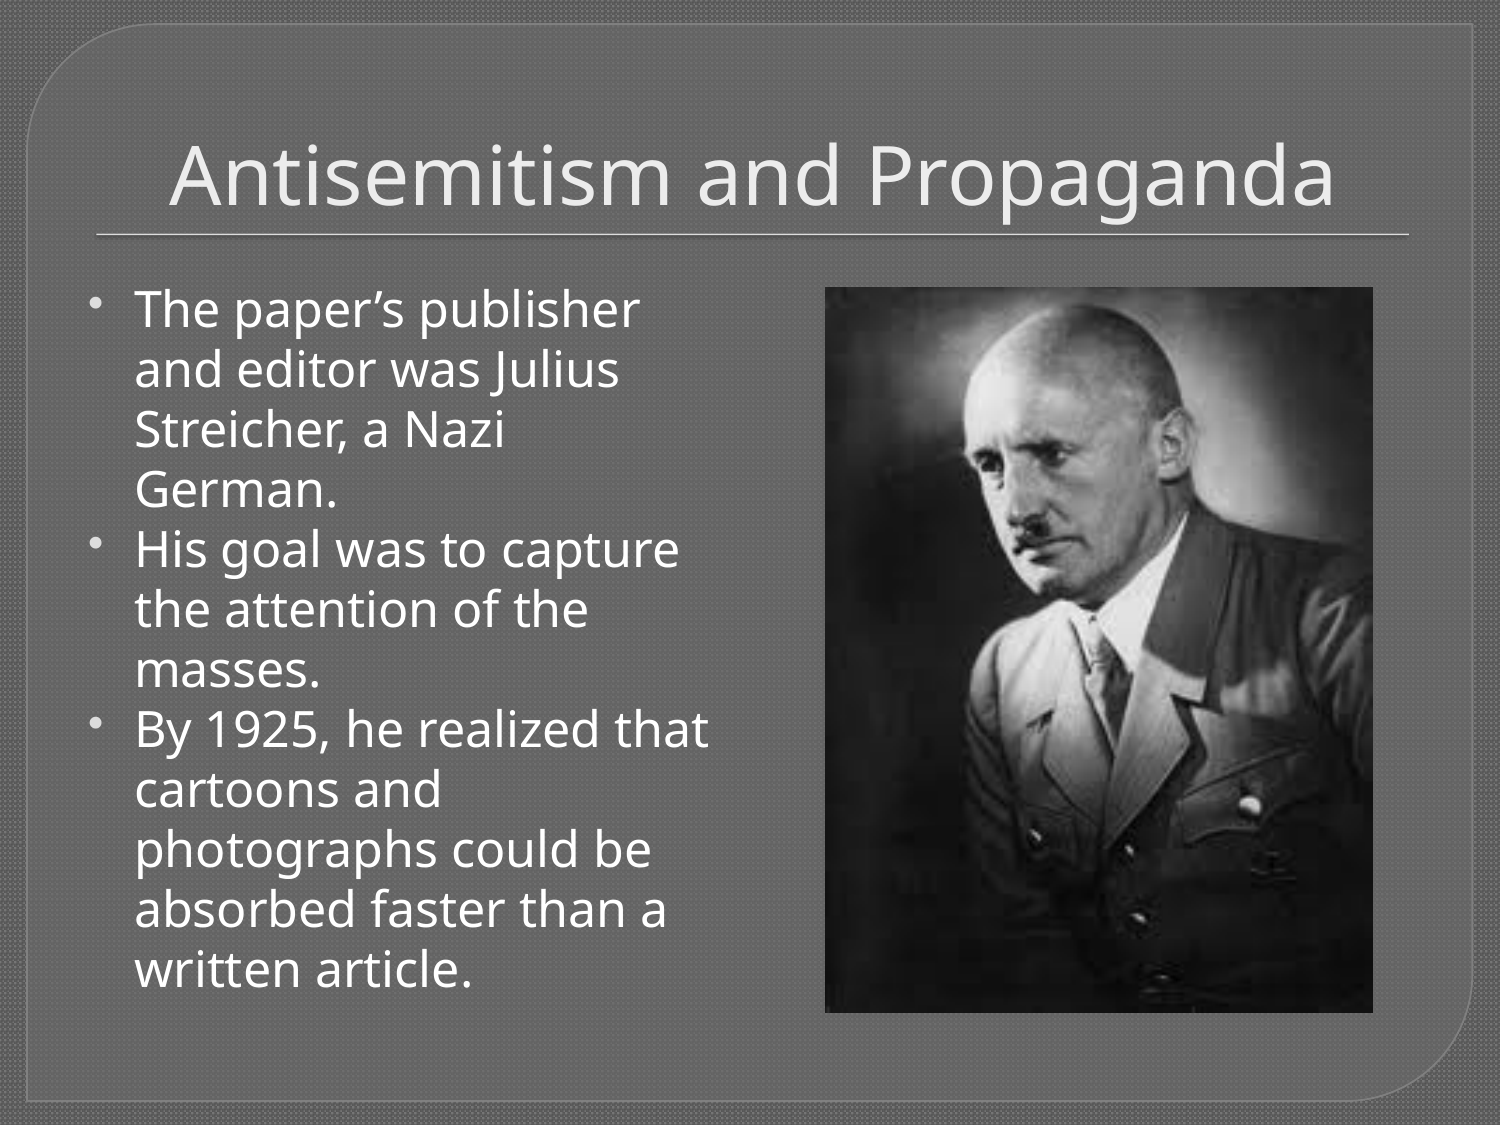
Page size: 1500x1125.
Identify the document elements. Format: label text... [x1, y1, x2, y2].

picture [824, 287, 1374, 1013]
list The paper’s publisher and editor was Julius Streicher, a Nazi German. His goal was to capture the attention of the masses. By 1925, he realized that cartoons and photographs could be absorbed faster than a written article. [75, 270, 738, 1013]
title Antisemitism and Propaganda [75, 41, 1425, 230]
